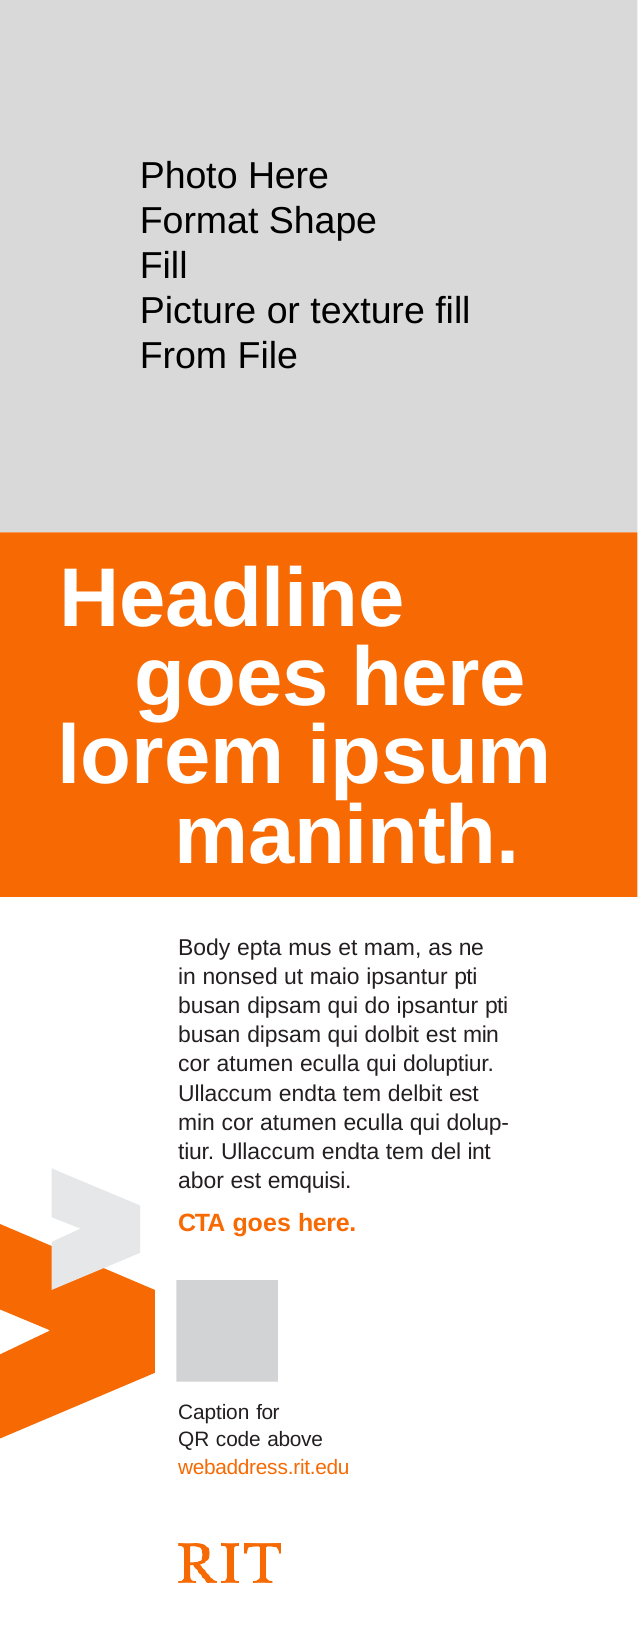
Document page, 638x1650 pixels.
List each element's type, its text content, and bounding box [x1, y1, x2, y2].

text_box Body epta mus et mam, as ne in nonsed ut maio ipsantur pti busan dipsam qui do ipsantur pti busan dipsam qui dolbit est min cor atumen eculla qui doluptiur. Ullaccum endta tem delbit est min cor atumen eculla qui dolup- tiur. Ullaccum endta tem del int abor est emquisi. CTA goes here. [176, 960, 519, 1237]
text_box [0, 532, 638, 897]
text_box Photo Here Format Shape Fill Picture or texture fill From File [124, 143, 513, 383]
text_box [0, 1168, 156, 1439]
text_box [176, 1280, 278, 1382]
text_box Caption for QR code above webaddress.rit.edu [176, 1396, 389, 1479]
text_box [177, 1543, 281, 1583]
text_box [0, 0, 638, 532]
title Headline goes here lorem ipsum maninth. [57, 540, 580, 960]
